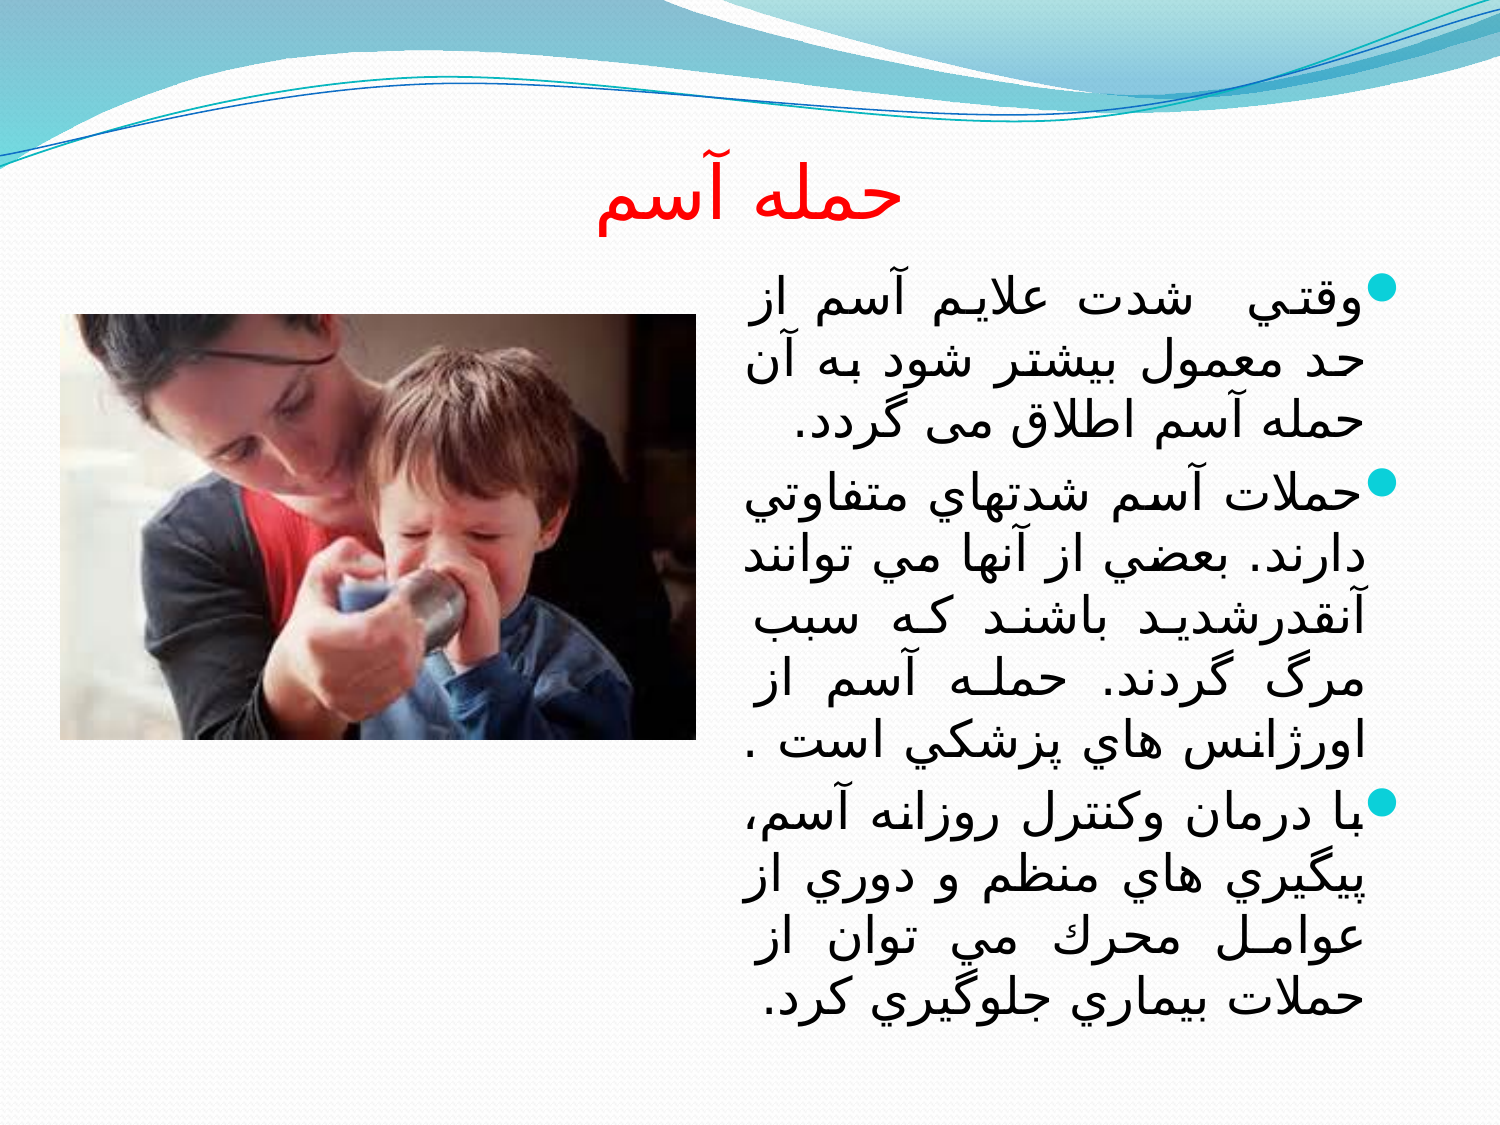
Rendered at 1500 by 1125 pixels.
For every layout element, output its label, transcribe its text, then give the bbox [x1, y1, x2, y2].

title حمله آسم [75, 115, 1425, 256]
list وقتي شدت علايم آسم از حد معمول بیشتر شود به آن حمله آسم اطلاق می گردد. حملات آسم شدتهاي متفاوتي دارند. بعضي از آنها مي توانند آنقدرشديد باشند كه سبب مرگ گردند. حمله آسم از اورژانس هاي پزشكي است . با درمان وكنترل روزانه آسم، پيگيري هاي منظم و دوري از عوامل محرك مي توان از حملات بيماري جلوگيري كرد. [726, 255, 1425, 1043]
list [60, 314, 696, 740]
